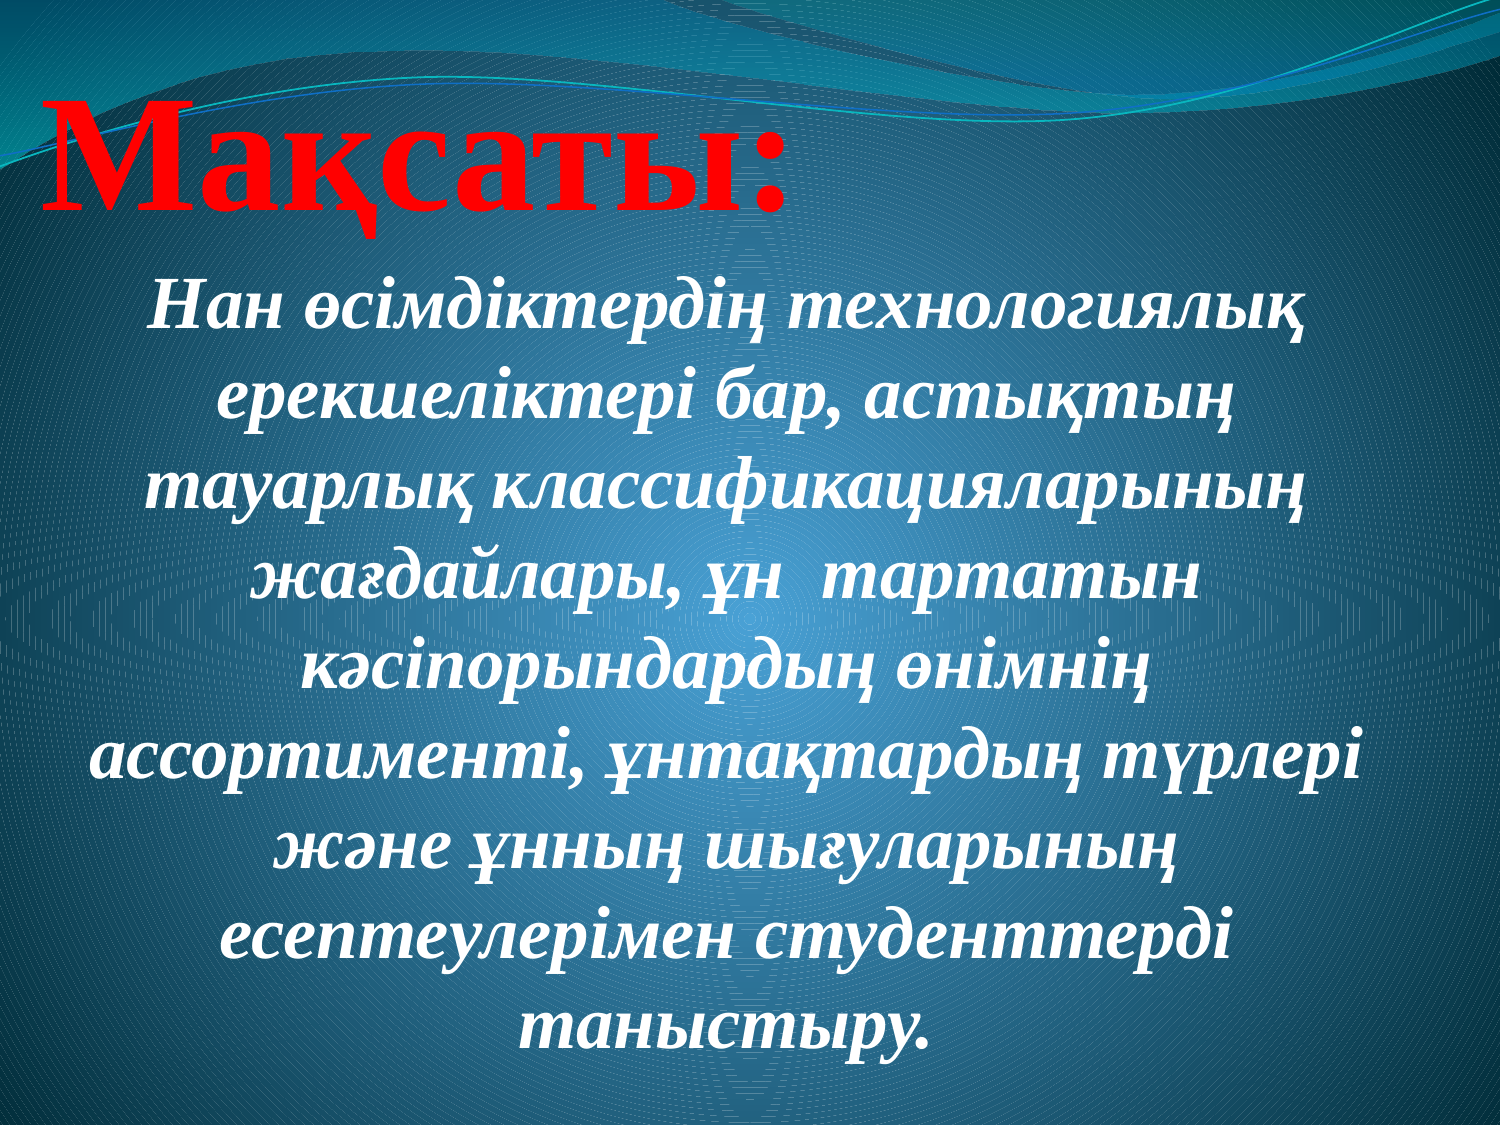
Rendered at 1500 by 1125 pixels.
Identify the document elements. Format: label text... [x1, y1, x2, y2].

title Мақсаты: [23, 46, 804, 244]
subtitle Нан өсiмдiктердiң технологиялық ерекшелiктерi бар, астықтың тауарлық классификацияларының жағдайлары, ұн тартатын кәсiпорындардың өнiмнiң ассортиментi, ұнтақтардың түрлерi және ұнның шығуларының есептеулерiмен студенттердi таныстыру. [87, 246, 1376, 818]
